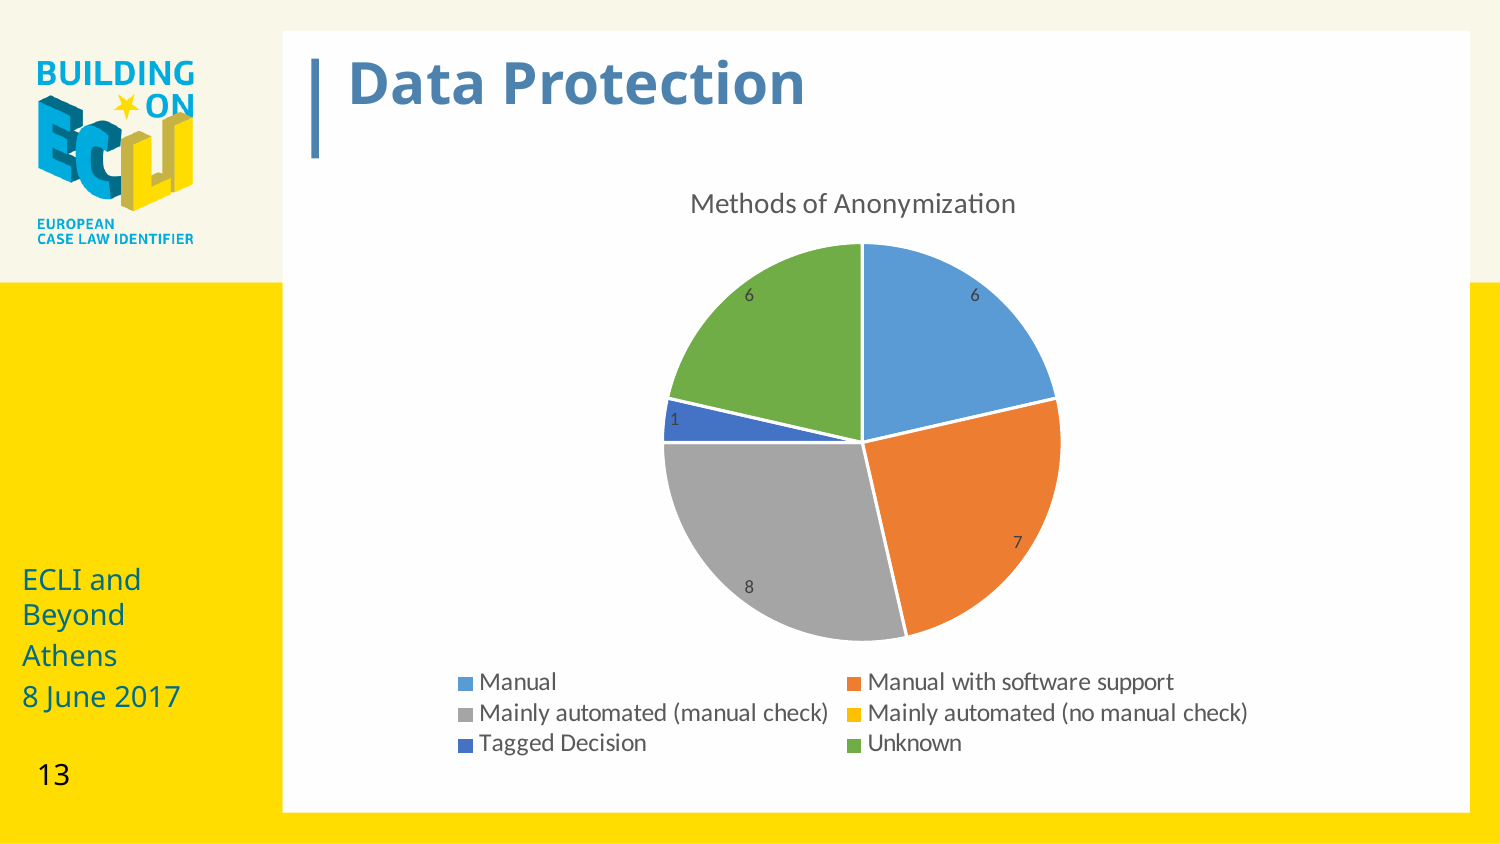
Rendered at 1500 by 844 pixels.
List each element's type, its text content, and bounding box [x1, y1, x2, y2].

chart [359, 163, 1348, 765]
picture [0, 0, 1500, 844]
text_box [311, 58, 319, 159]
text_box 13 [22, 748, 132, 807]
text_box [347, 56, 1471, 156]
text_box ECLI and Beyond Athens 8 June 2017 [22, 561, 252, 702]
